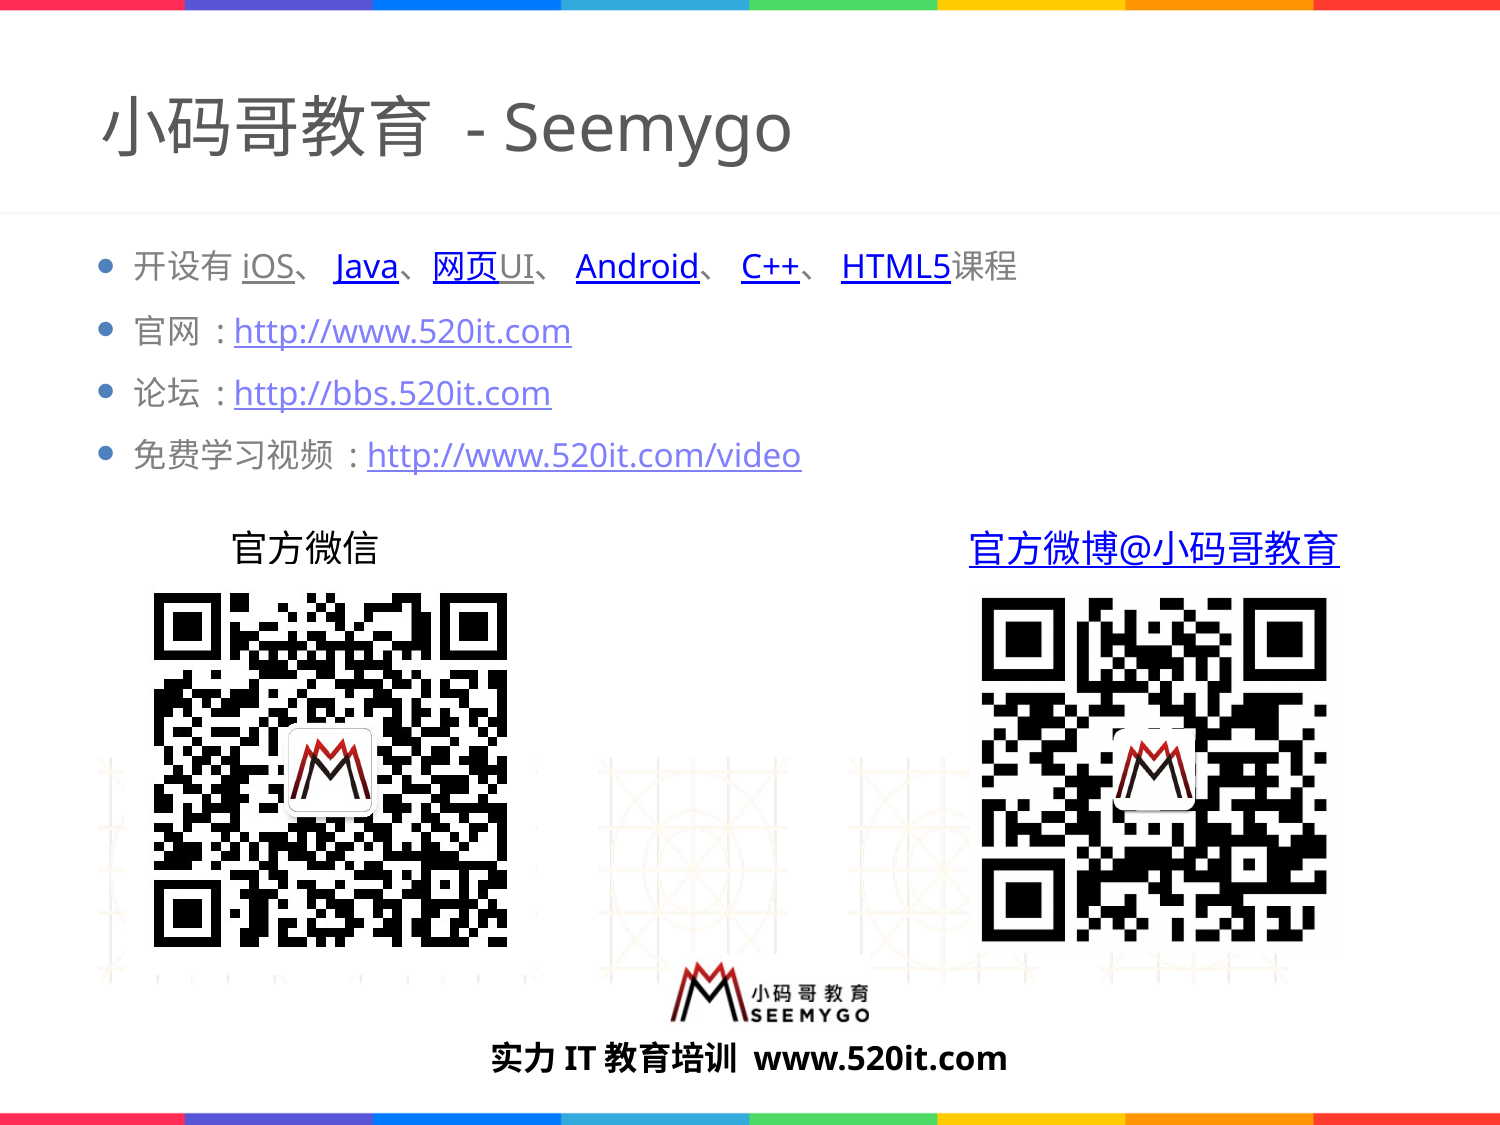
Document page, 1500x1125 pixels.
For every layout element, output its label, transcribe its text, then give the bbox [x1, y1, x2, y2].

title 小码哥教育 - Seemygo [85, 77, 1419, 214]
text_box 官方微博@小码哥教育 [953, 517, 1355, 587]
list 开设有iOS、Java、网页UI、Android、C++、HTML5课程 官网 : http://www.520it.com 论坛 : http://bbs.520it.com 免费学习视频 : http://www.520it.com/video [81, 237, 1416, 1005]
picture [0, 0, 1500, 211]
picture [0, 216, 1500, 1125]
text_box 官方微信 [215, 517, 396, 561]
